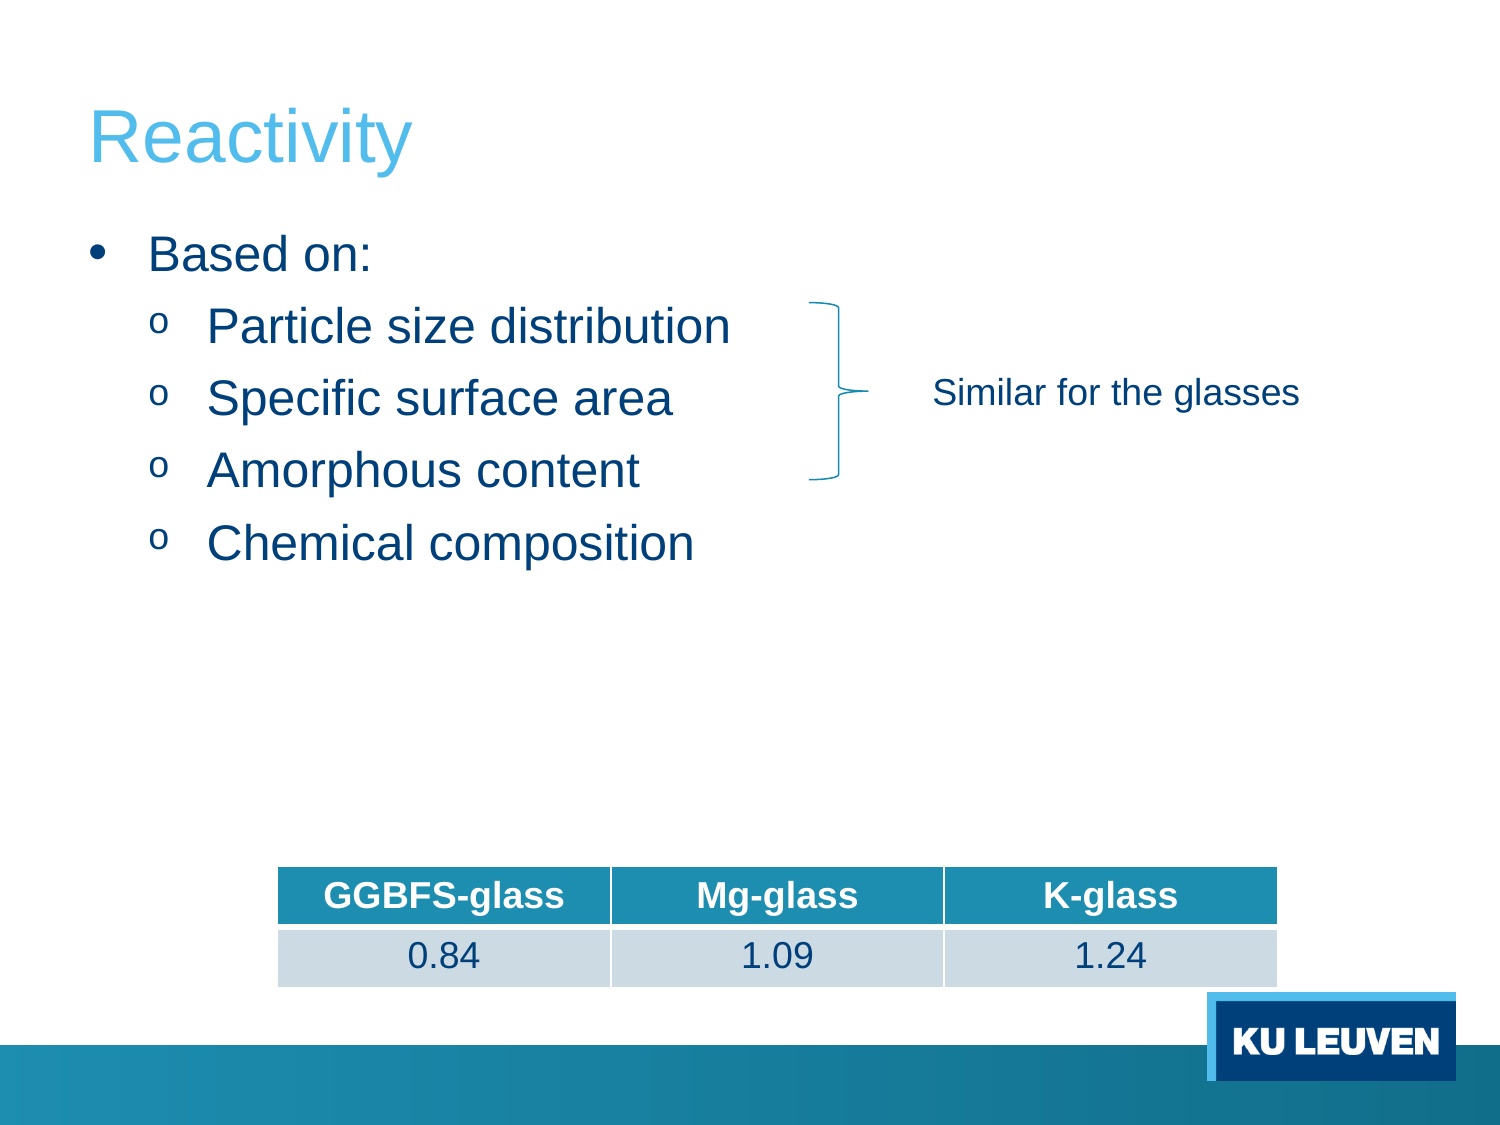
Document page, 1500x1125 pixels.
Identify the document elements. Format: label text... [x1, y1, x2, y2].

table_header K-glass [945, 867, 1277, 924]
picture [1207, 992, 1456, 1081]
table_header Mg-glass [612, 867, 943, 924]
table_cell 1.24 [945, 930, 1277, 987]
table_header GGBFS-glass [278, 867, 610, 924]
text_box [808, 302, 1319, 480]
title Reactivity [88, 29, 1456, 178]
table_cell 1.09 [612, 930, 943, 987]
table_cell 0.84 [278, 930, 610, 987]
